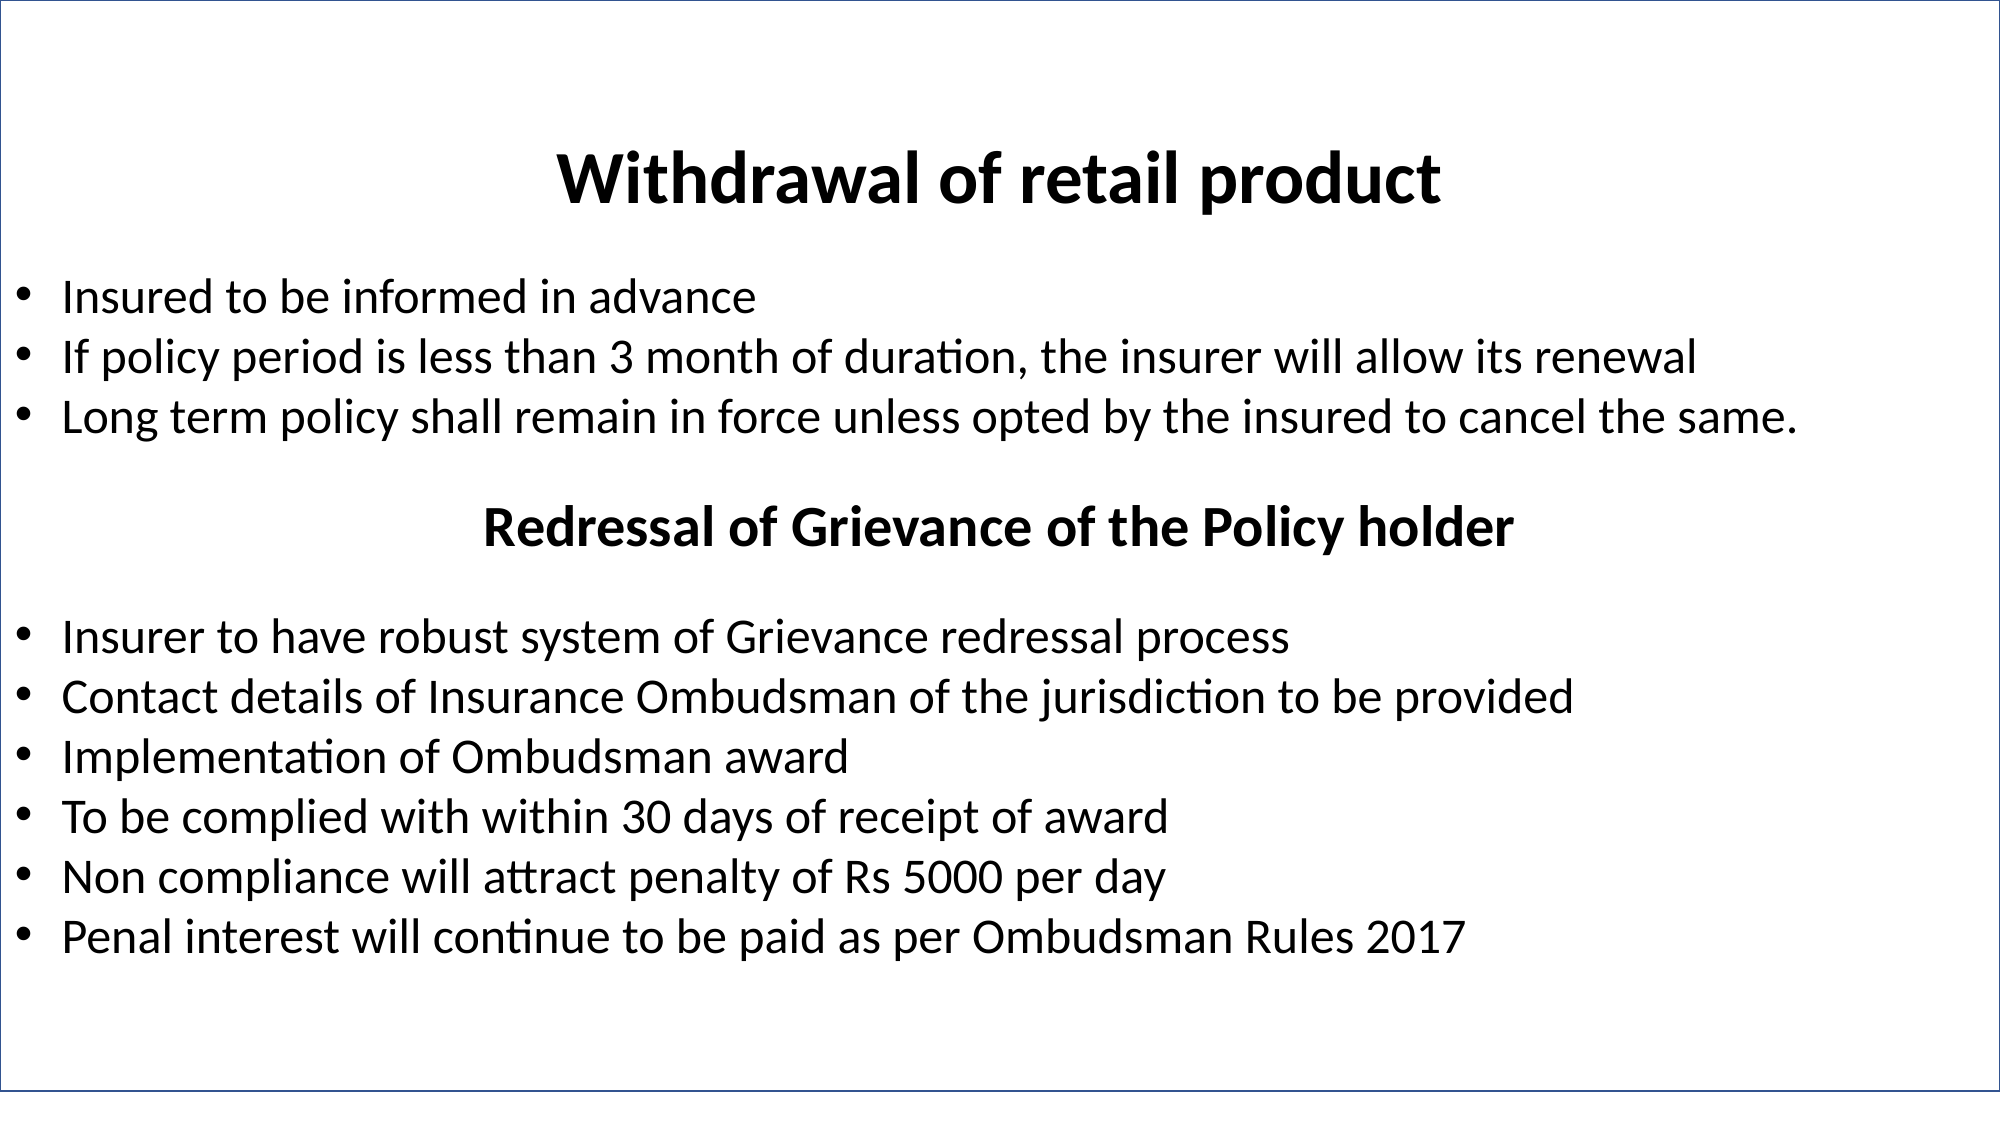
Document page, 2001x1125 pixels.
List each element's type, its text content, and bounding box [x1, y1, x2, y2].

text_box Withdrawal of retail product Insured to be informed in advance If policy period is less than 3 month of duration, the insurer will allow its renewal Long term policy shall remain in force unless opted by the insured to cancel the same. Redressal of Grievance of the Policy holder Insurer to have robust system of Grievance redressal process Contact details of Insurance Ombudsman of the jurisdiction to be provided Implementation of Ombudsman award To be complied with within 30 days of receipt of award Non compliance will attract penalty of Rs 5000 per day Penal interest will continue to be paid as per Ombudsman Rules 2017 [0, 0, 2000, 1092]
